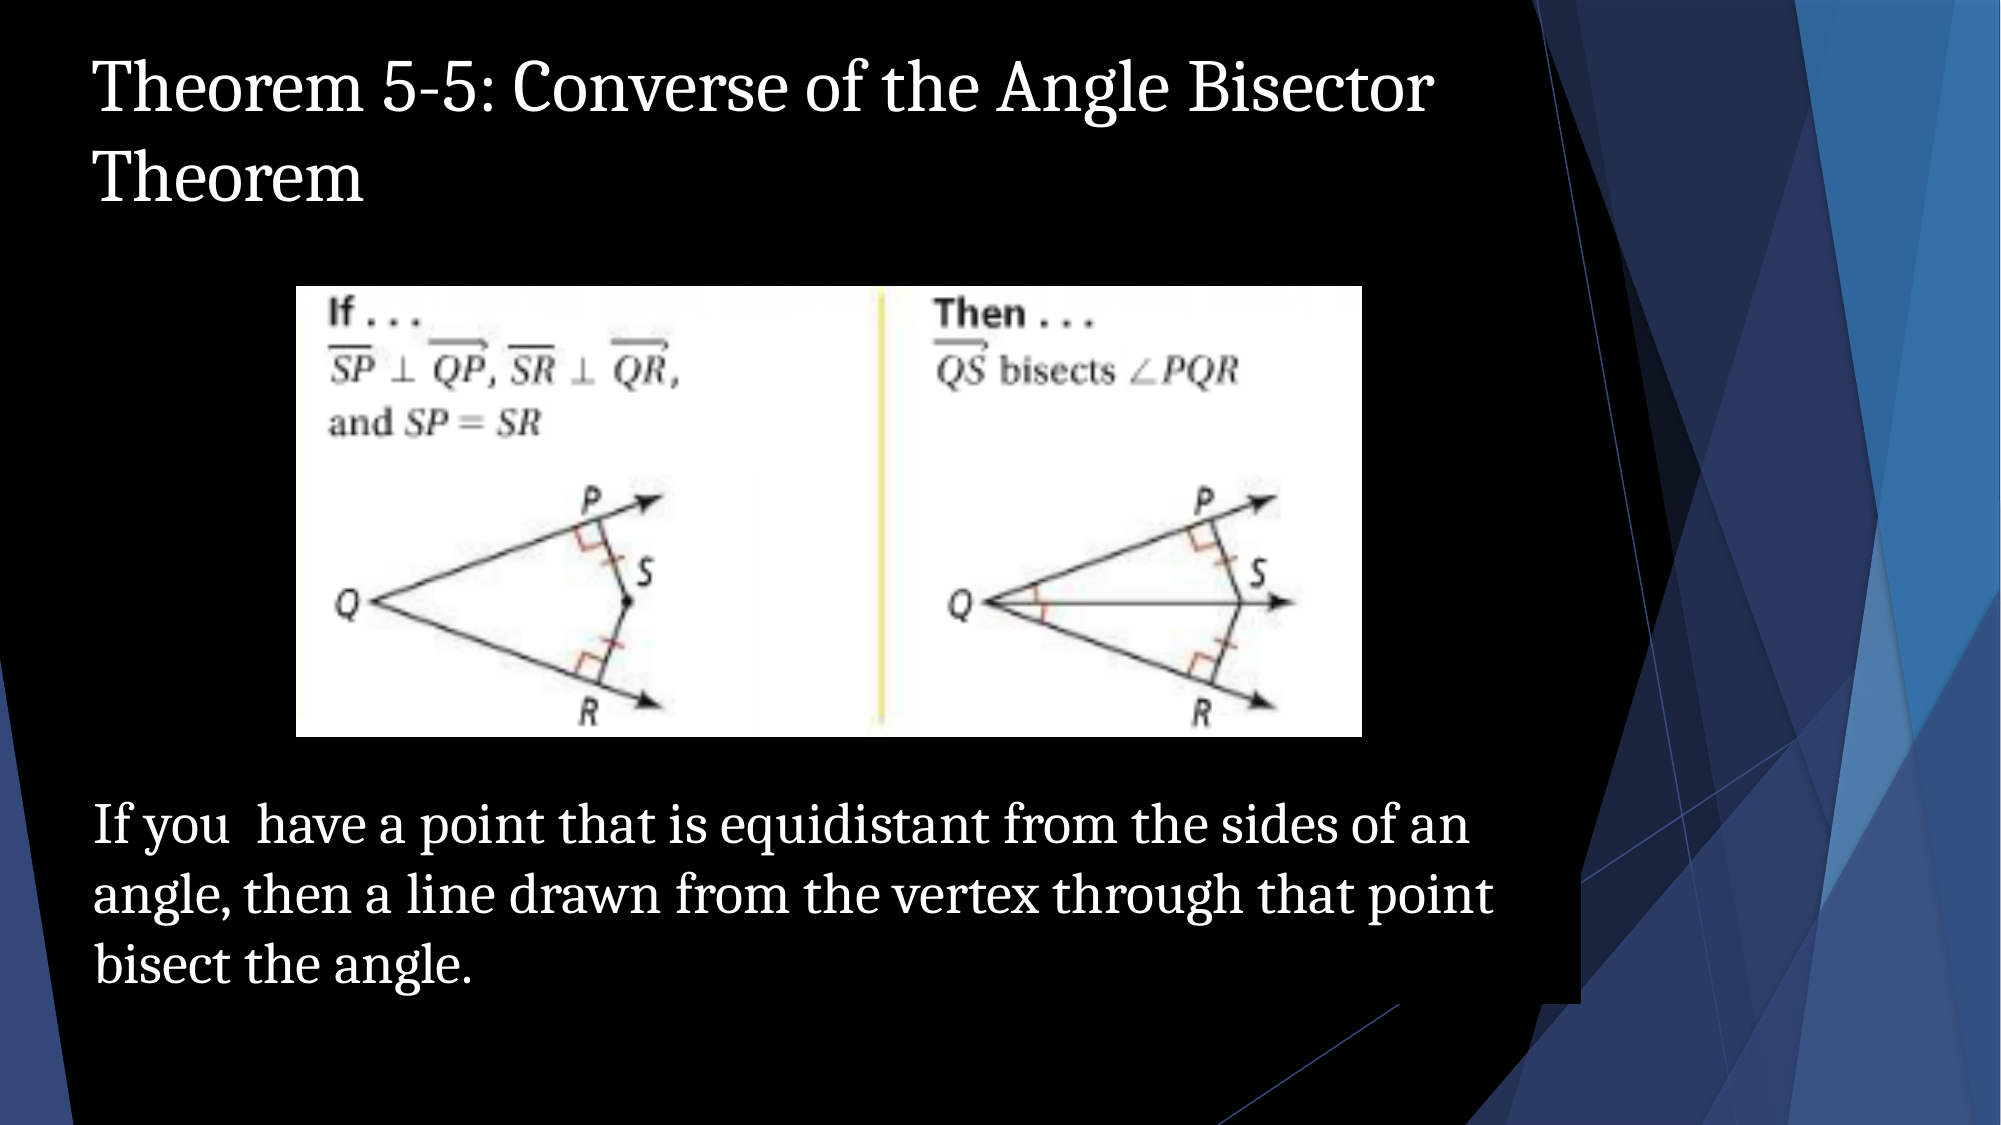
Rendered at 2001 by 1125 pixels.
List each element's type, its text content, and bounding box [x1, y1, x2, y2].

picture [295, 286, 1363, 738]
text_box If you have a point that is equidistant from the sides of an angle, then a line drawn from the vertex through that point bisect the angle. [77, 776, 1581, 1004]
title Theorem 5-5: Converse of the Angle Bisector Theorem [76, 29, 1620, 246]
